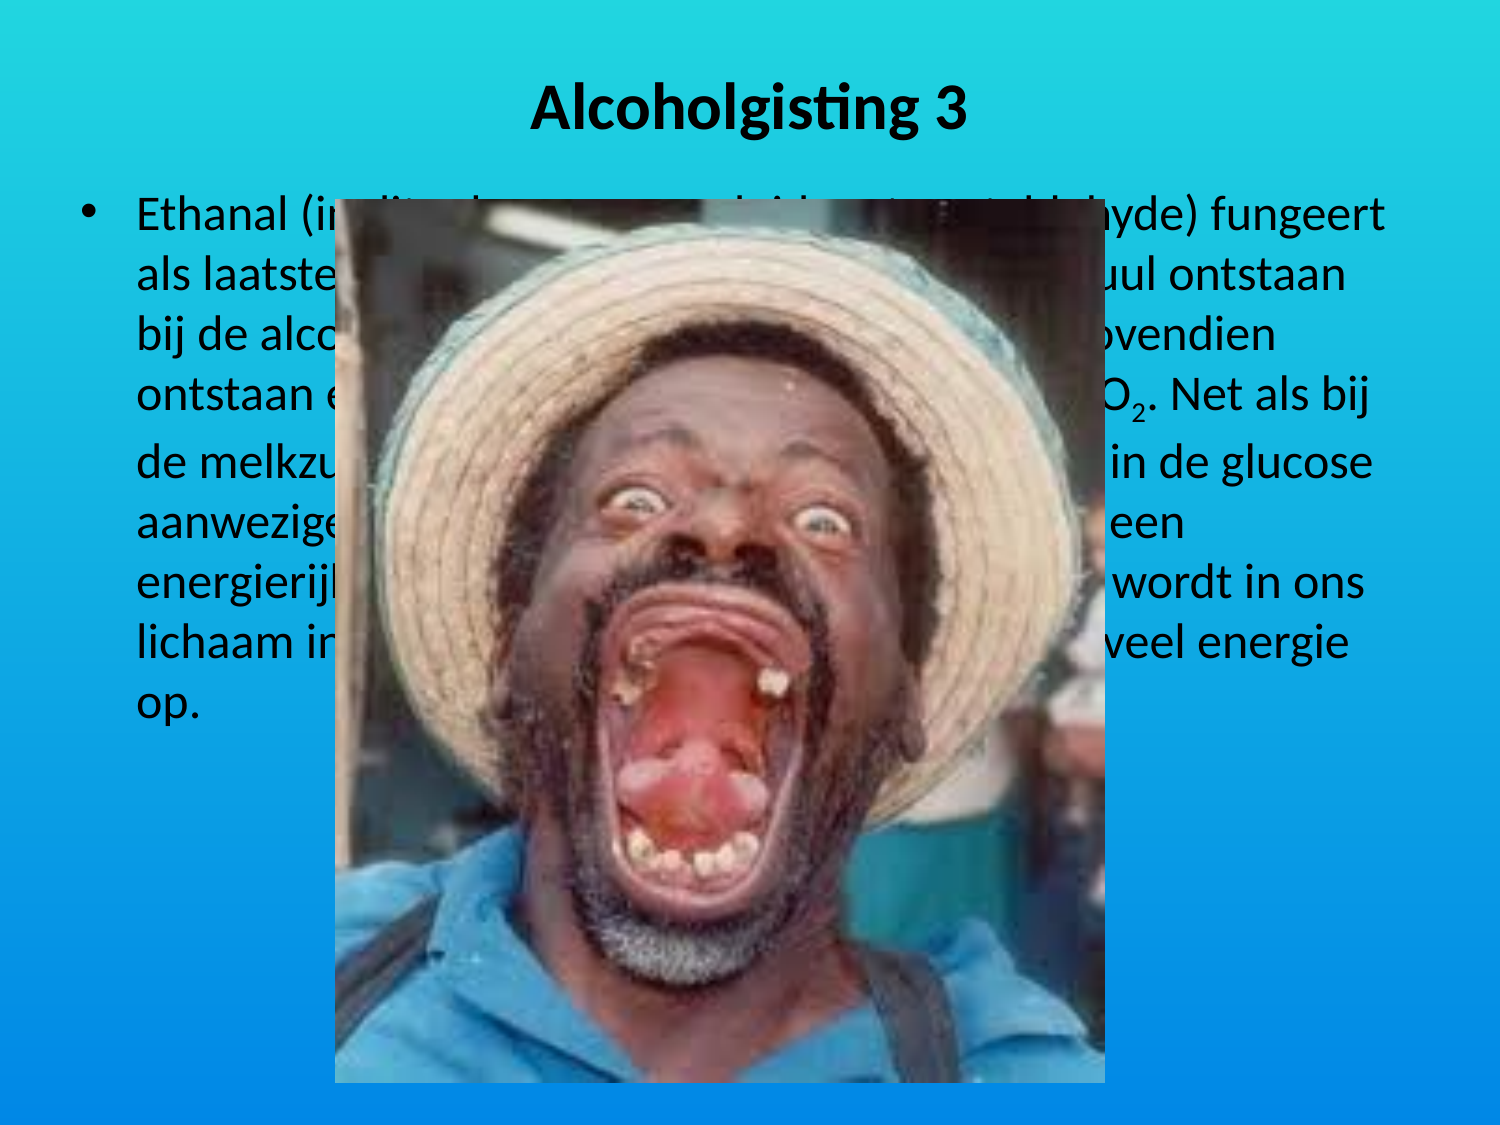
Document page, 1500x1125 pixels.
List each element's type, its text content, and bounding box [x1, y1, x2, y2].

list Ethanal (in dit schema aangeduid met acetaldehyde) fungeert als laatste waterstofacceptor. Per glucosemolecuul ontstaan bij de alcoholgisting slechts 2 ATP-moleculen. Bovendien ontstaan er per glucosemolecuul 2 moleculen CO2. Net als bij de melkzuurgisting wordt ook hier lang niet alle in de glucose aanwezige energie vrijgemaakt, want ethanol is een energierijke verbinding. Alcohol die wij drinken, wordt in ons lichaam in de lever verder afgebroken en levert veel energie op. [64, 172, 1415, 1083]
picture [335, 199, 1105, 1083]
title Alcoholgisting 3 [75, 45, 1425, 161]
